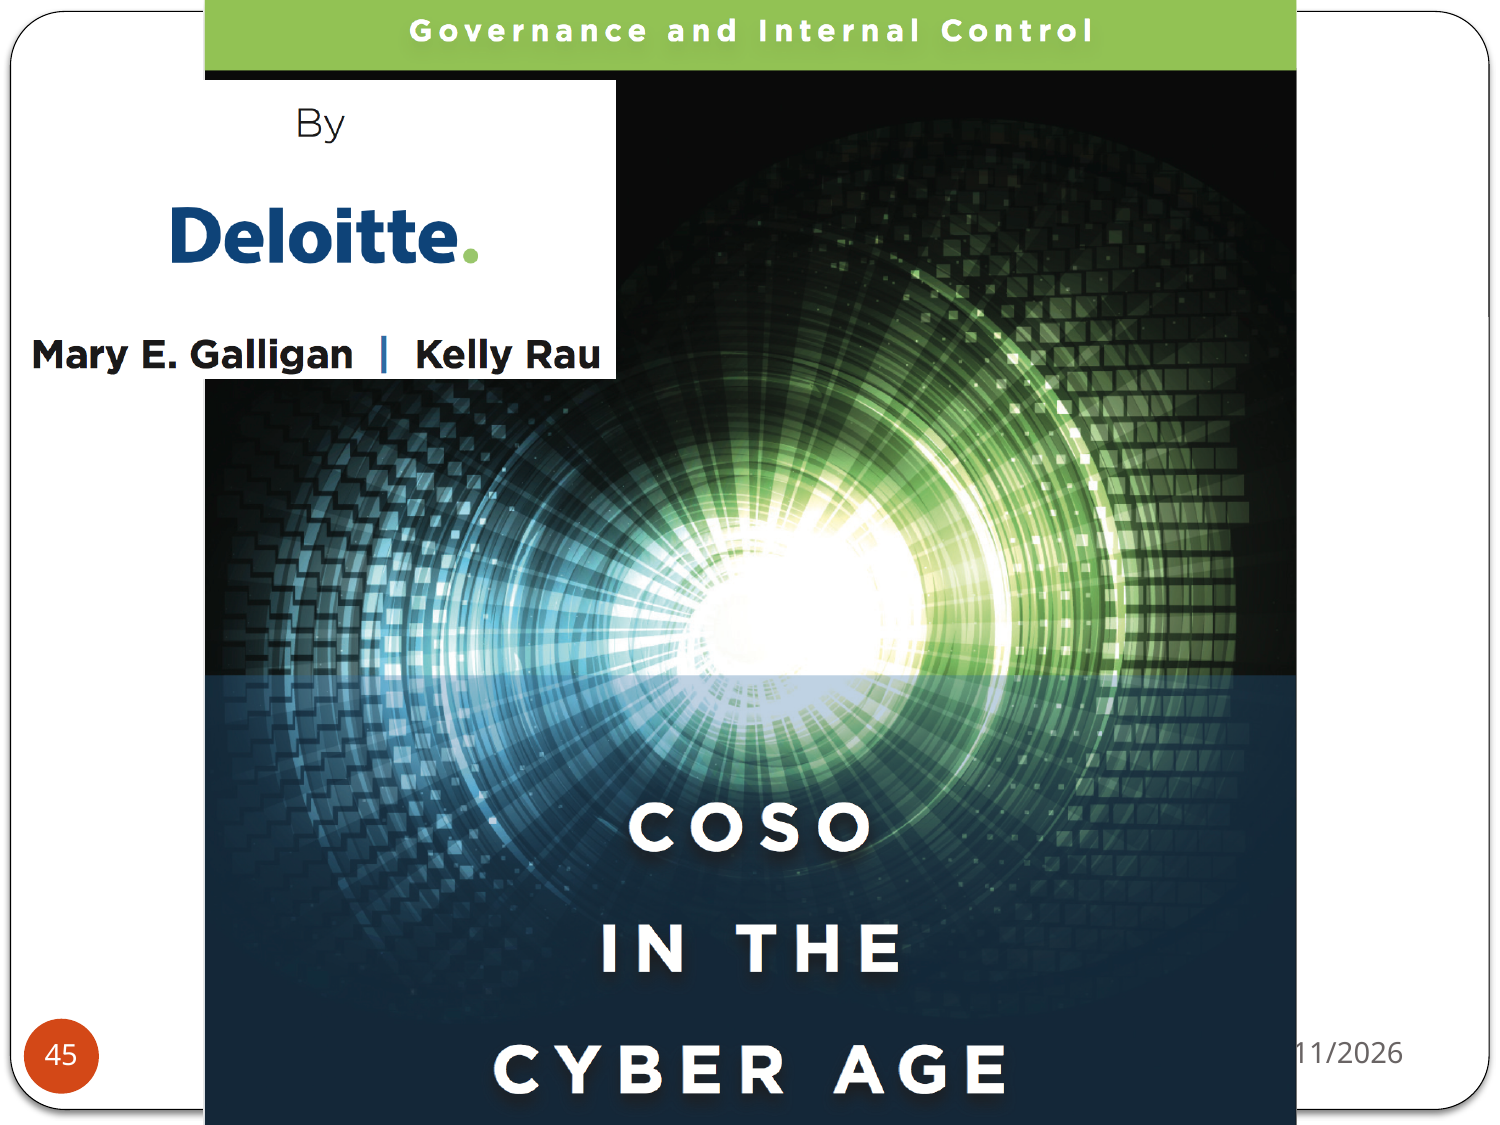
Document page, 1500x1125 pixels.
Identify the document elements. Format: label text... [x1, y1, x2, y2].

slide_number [1302, 1015, 1419, 1094]
slide_number 45 [23, 1018, 99, 1094]
picture [23, 0, 1297, 1125]
